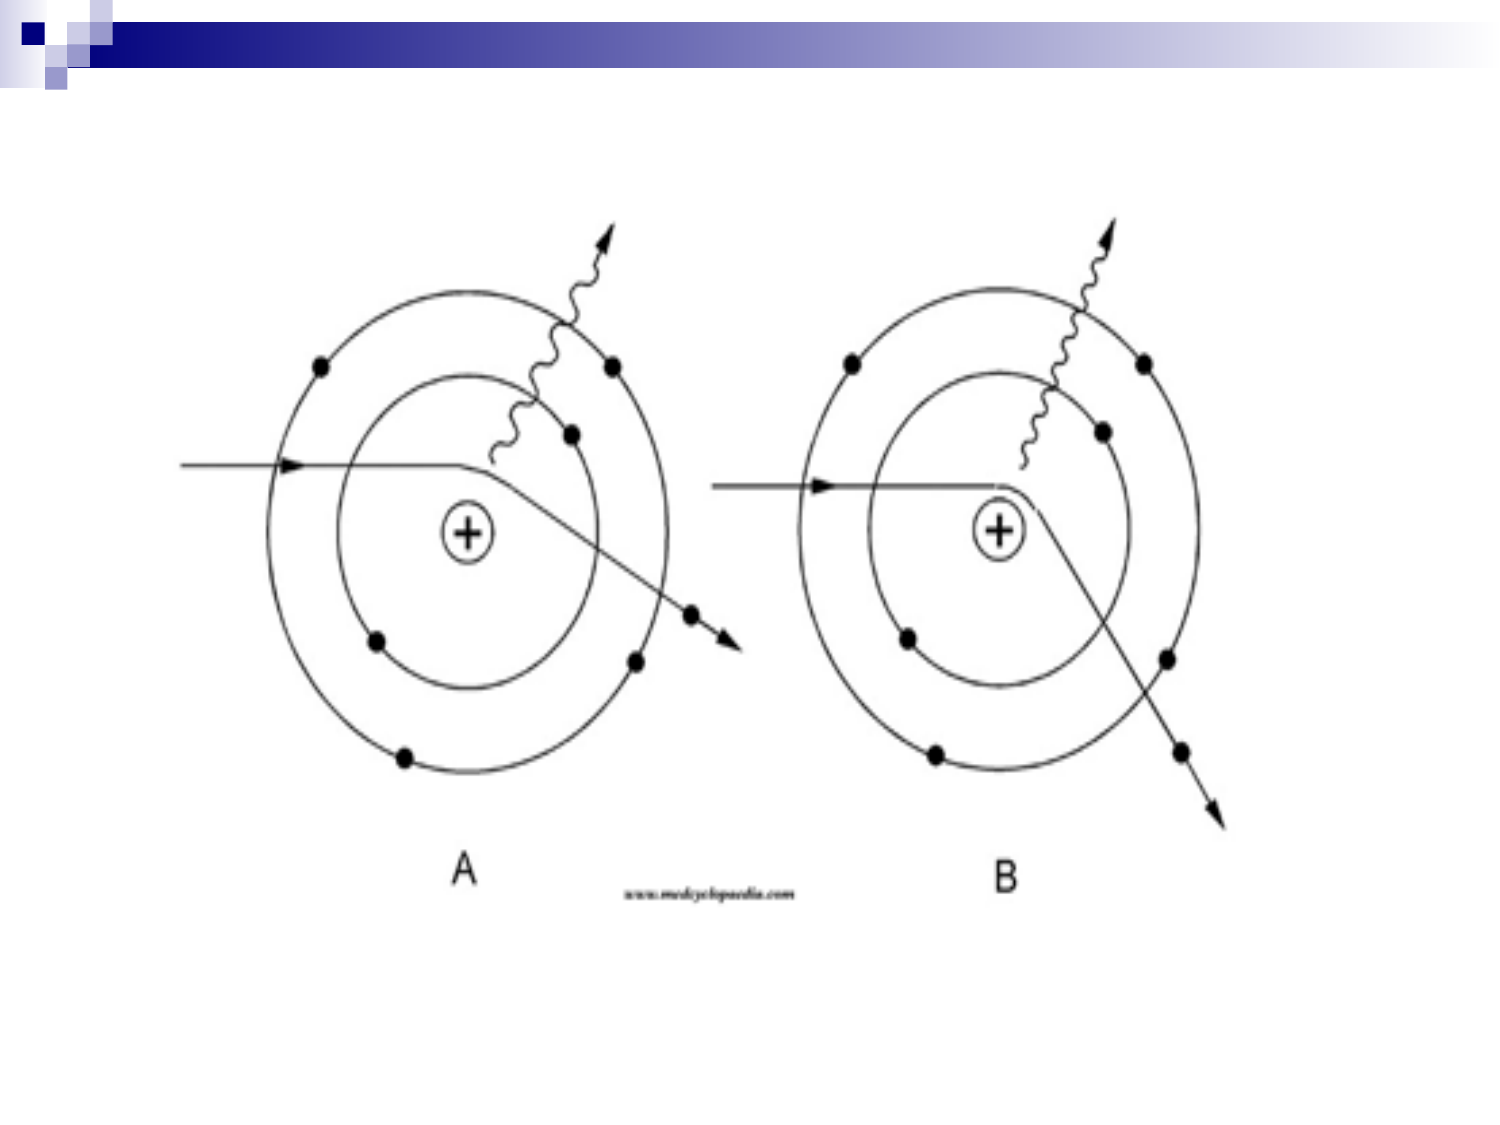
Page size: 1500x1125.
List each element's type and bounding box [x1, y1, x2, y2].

picture [64, 160, 1448, 977]
